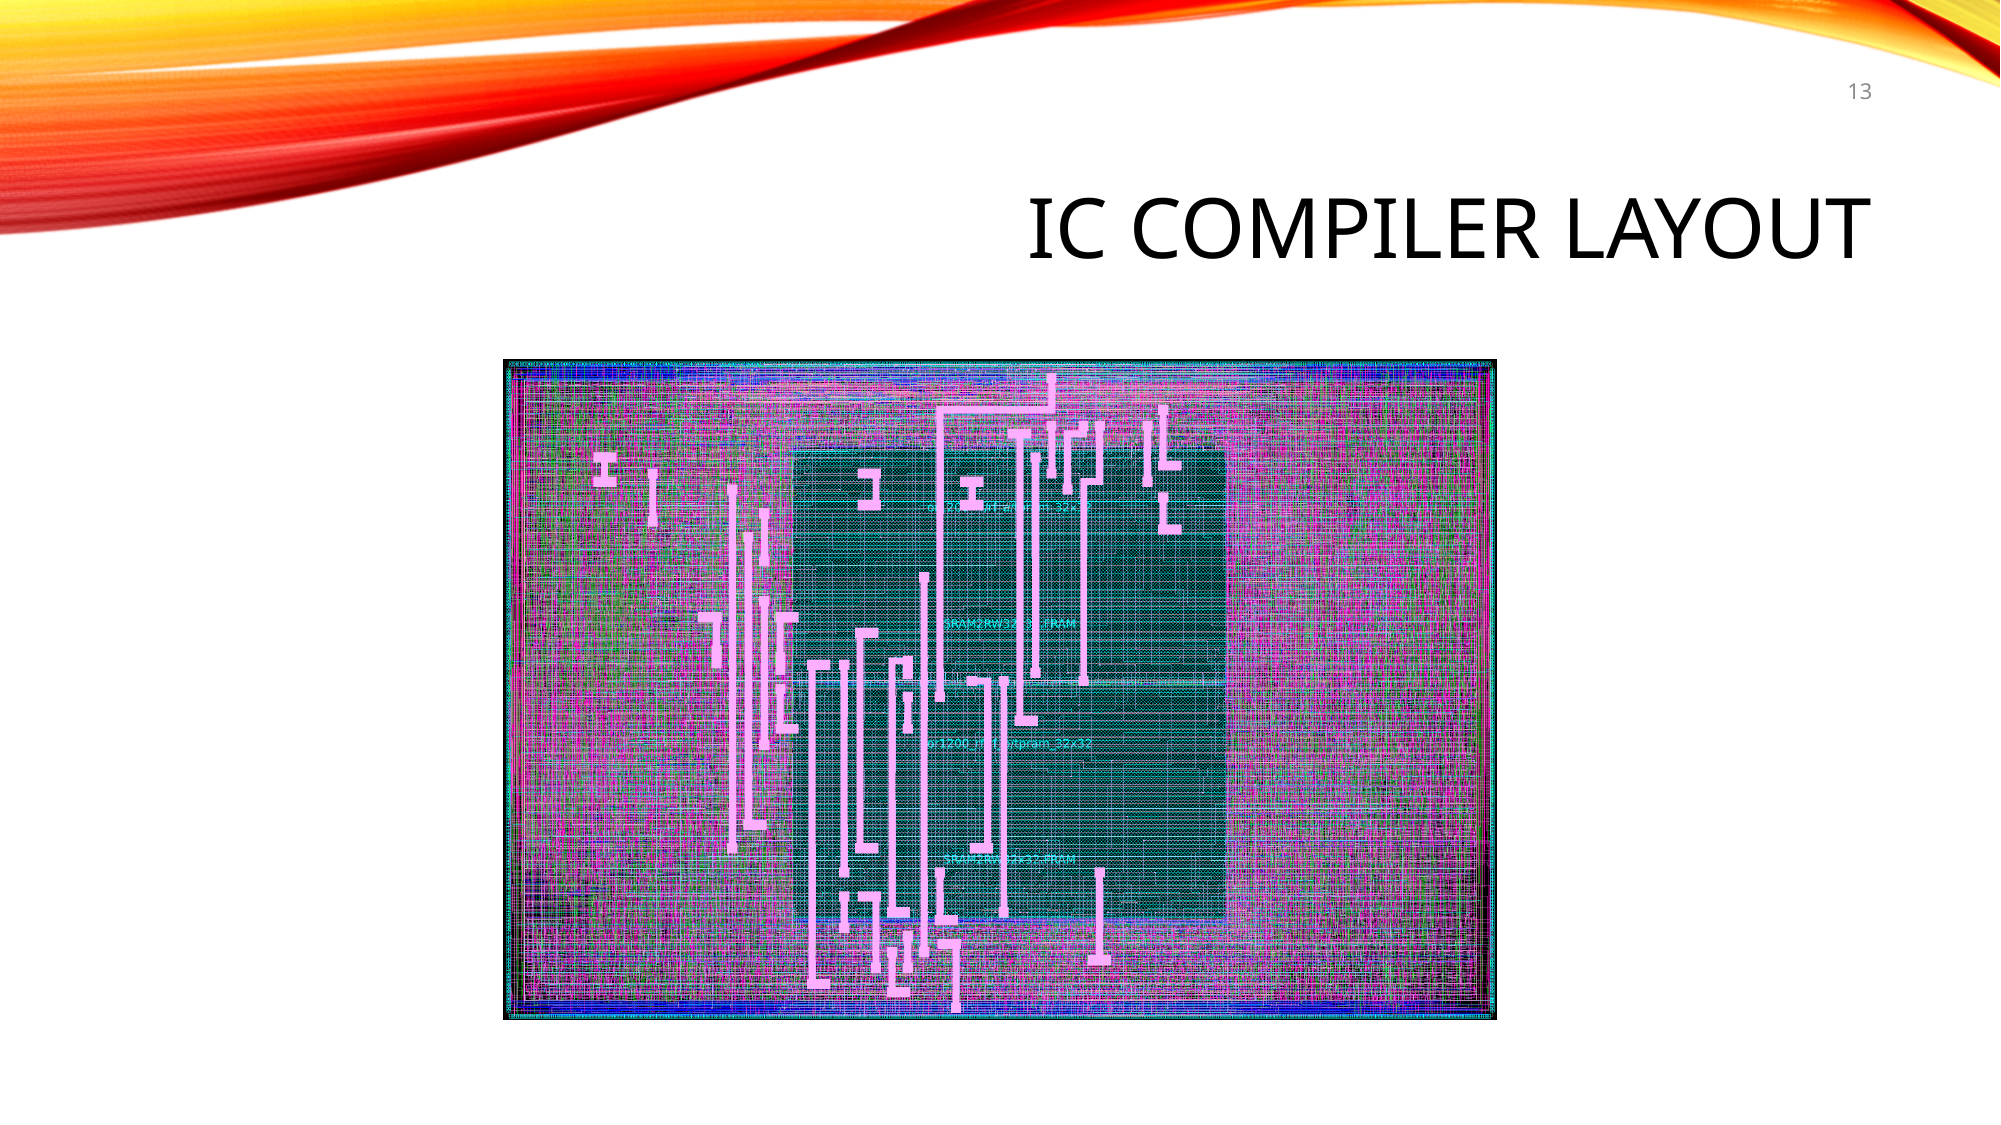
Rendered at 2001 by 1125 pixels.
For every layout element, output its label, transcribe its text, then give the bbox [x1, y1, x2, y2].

picture [504, 359, 1496, 1021]
slide_number 13 [1437, 62, 1888, 123]
title IC Compiler Layout [474, 125, 1888, 338]
picture [0, 0, 2000, 237]
